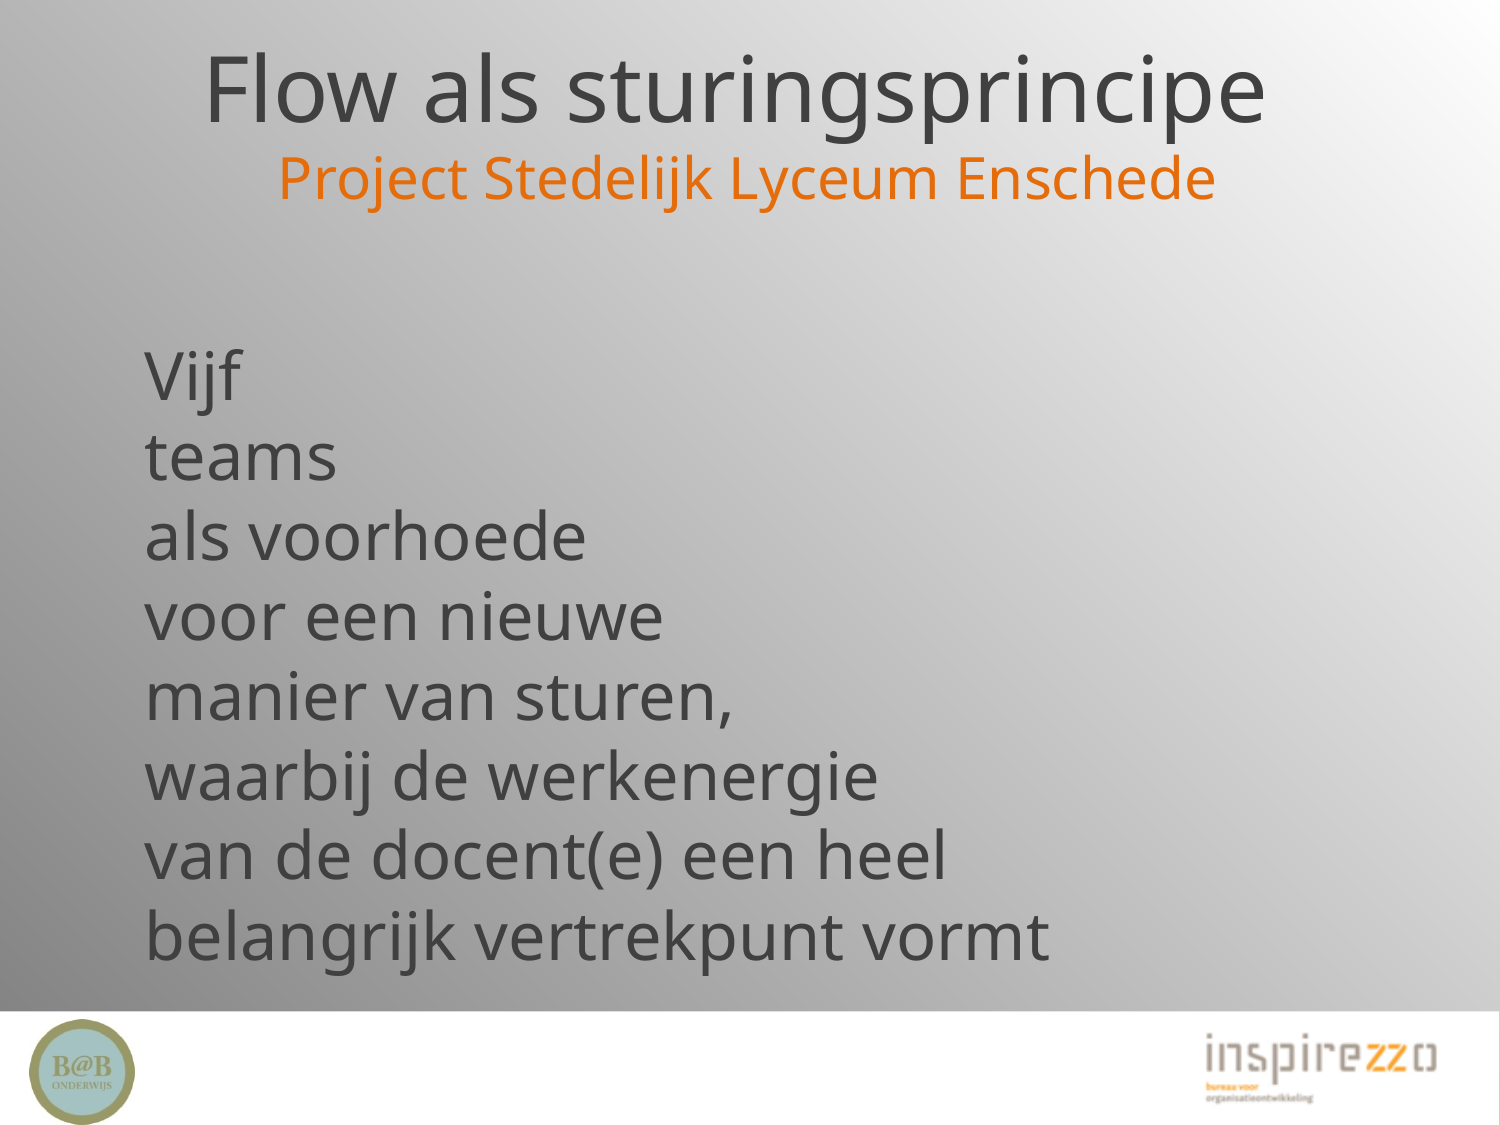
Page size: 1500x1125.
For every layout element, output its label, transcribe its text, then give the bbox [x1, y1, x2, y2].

text_box Flow als sturingsprincipe Project Stedelijk Lyceum Enschede [18, 23, 1478, 219]
text_box [0, 1009, 1500, 1125]
picture [1091, 1015, 1494, 1123]
picture [29, 1019, 136, 1125]
text_box Vijf teams als voorhoede voor een nieuwe manier van sturen, waarbij de werkenergie van de docent(e) een heel belangrijk vertrekpunt vormt [129, 326, 1500, 981]
